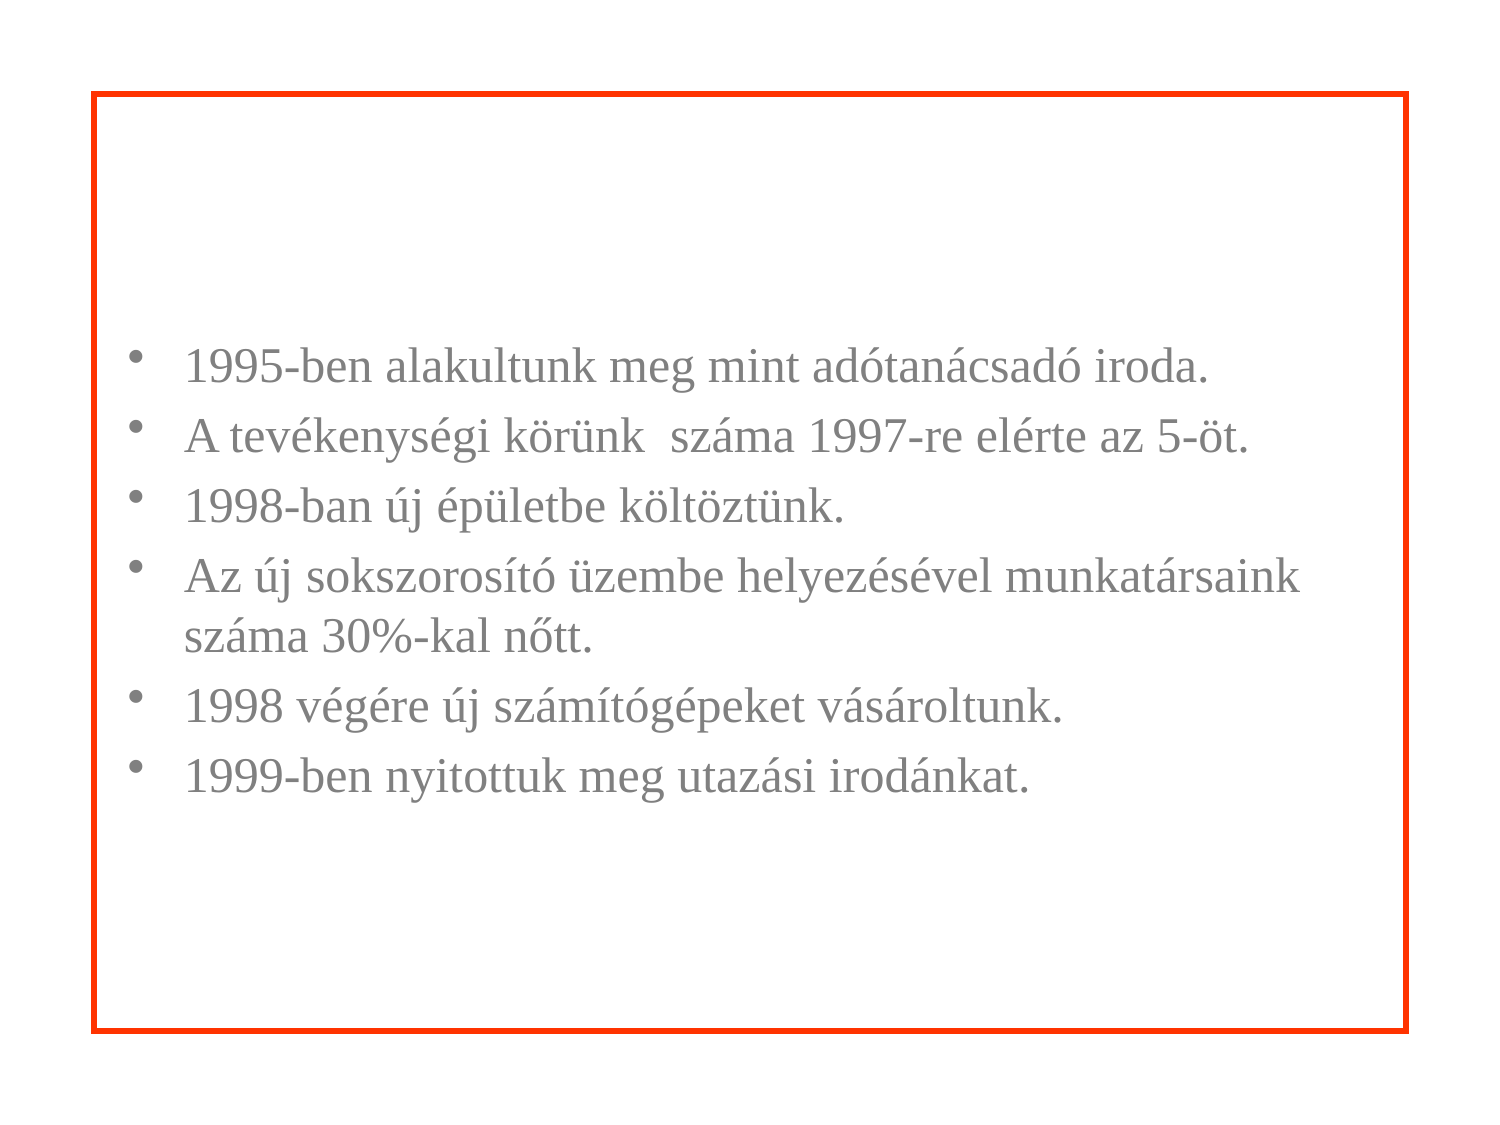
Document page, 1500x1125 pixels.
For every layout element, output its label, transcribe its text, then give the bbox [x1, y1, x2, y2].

list 1995-ben alakultunk meg mint adótanácsadó iroda. A tevékenységi körünk száma 1997-re elérte az 5-öt. 1998-ban új épületbe költöztünk. Az új sokszorosító üzembe helyezésével munkatársaink száma 30%-kal nőtt. 1998 végére új számítógépeket vásároltunk. 1999-ben nyitottuk meg utazási irodánkat. [112, 324, 1388, 926]
